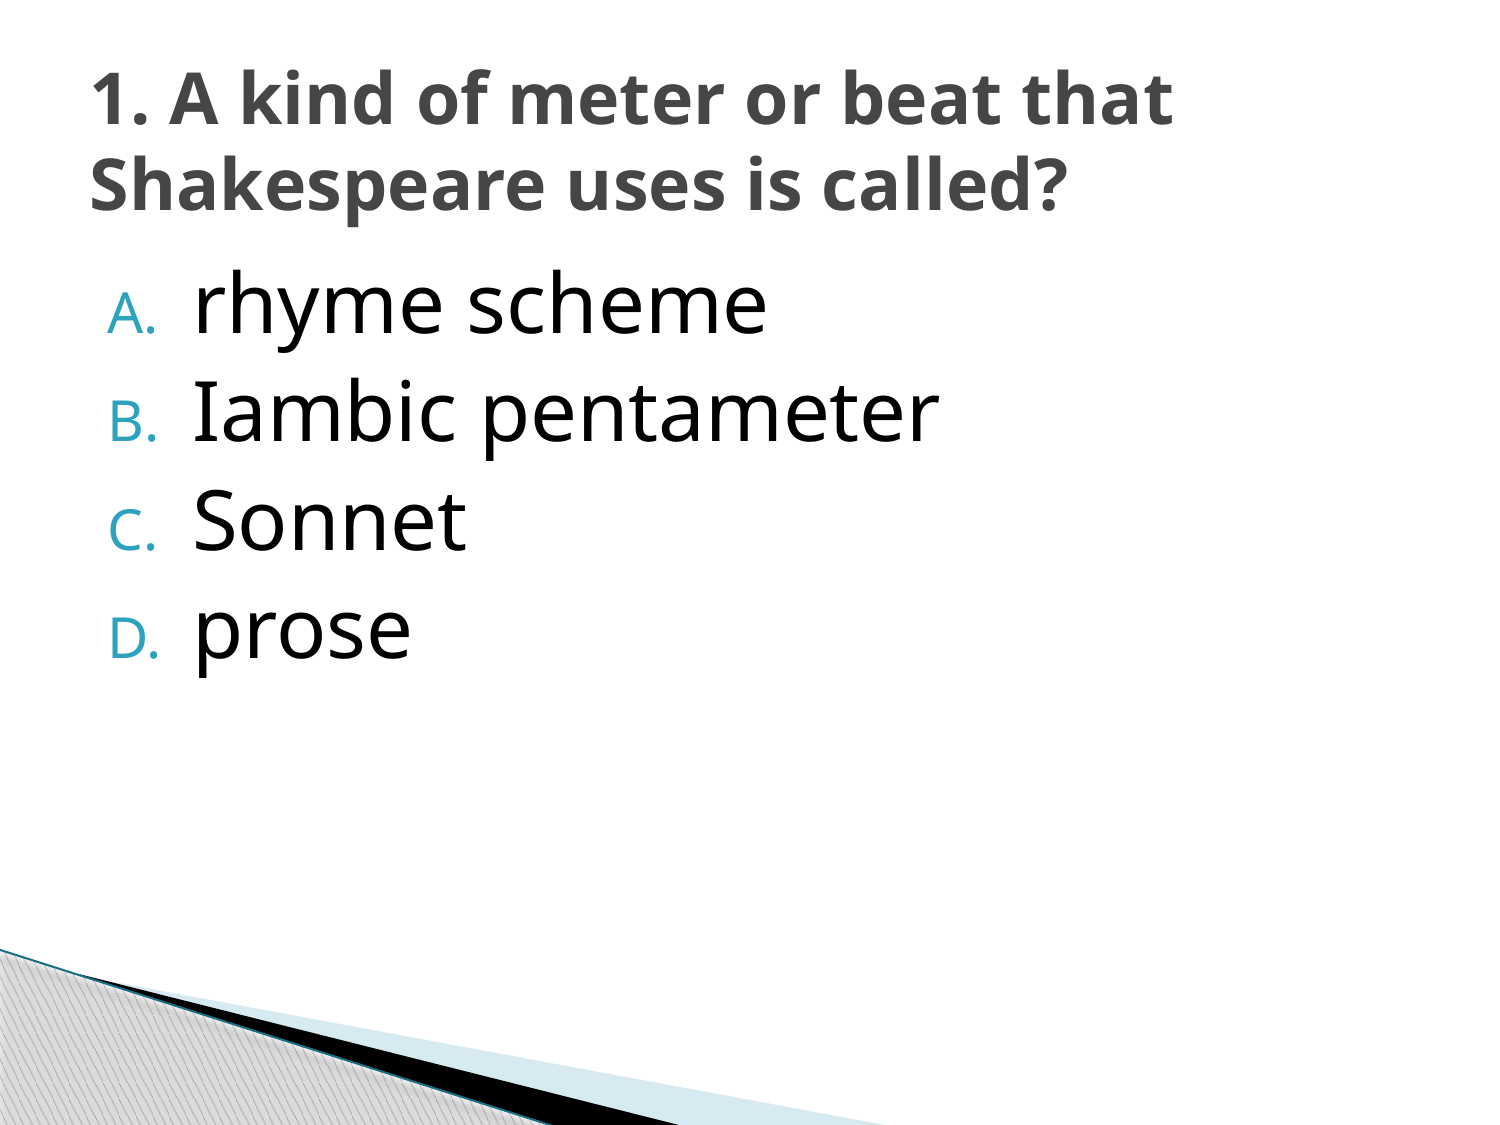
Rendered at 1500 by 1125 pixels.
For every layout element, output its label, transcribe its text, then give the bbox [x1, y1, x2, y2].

title 1. A kind of meter or beat that Shakespeare uses is called? [75, 45, 1425, 233]
list rhyme scheme Iambic pentameter Sonnet prose [75, 243, 1425, 986]
